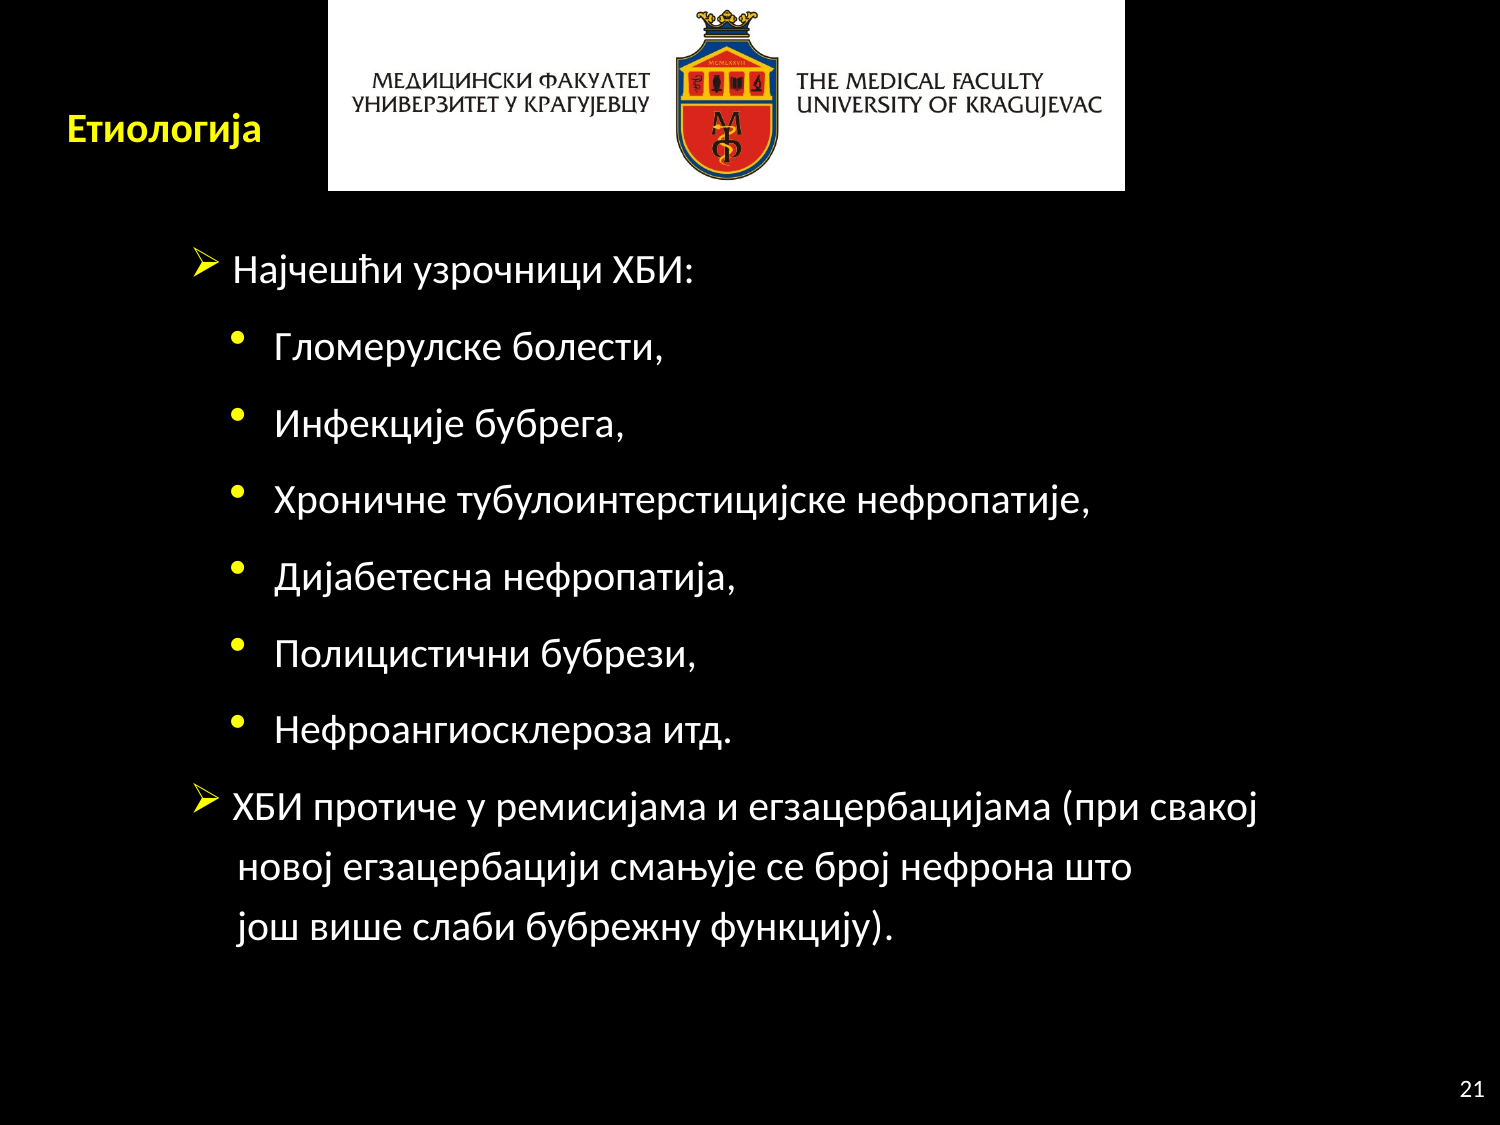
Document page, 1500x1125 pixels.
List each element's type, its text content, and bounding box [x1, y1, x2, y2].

picture [328, 0, 1125, 191]
text_box Етиологија [52, 93, 278, 159]
slide_number 21 [1187, 1050, 1500, 1125]
text_box Најчешћи узрочници ХБИ: Гломерулске болести, Инфекције бубрега, Хроничне тубулоинтерстицијске нефропатије, Дијабетесна нефропатија, Полицистични бубрези, Нефроангиосклероза итд. ХБИ протиче у ремисијама и егзацербацијама (при свакој новој егзацербацији смањује се број нефрона што још више слаби бубрежну функцију). [174, 224, 1413, 957]
